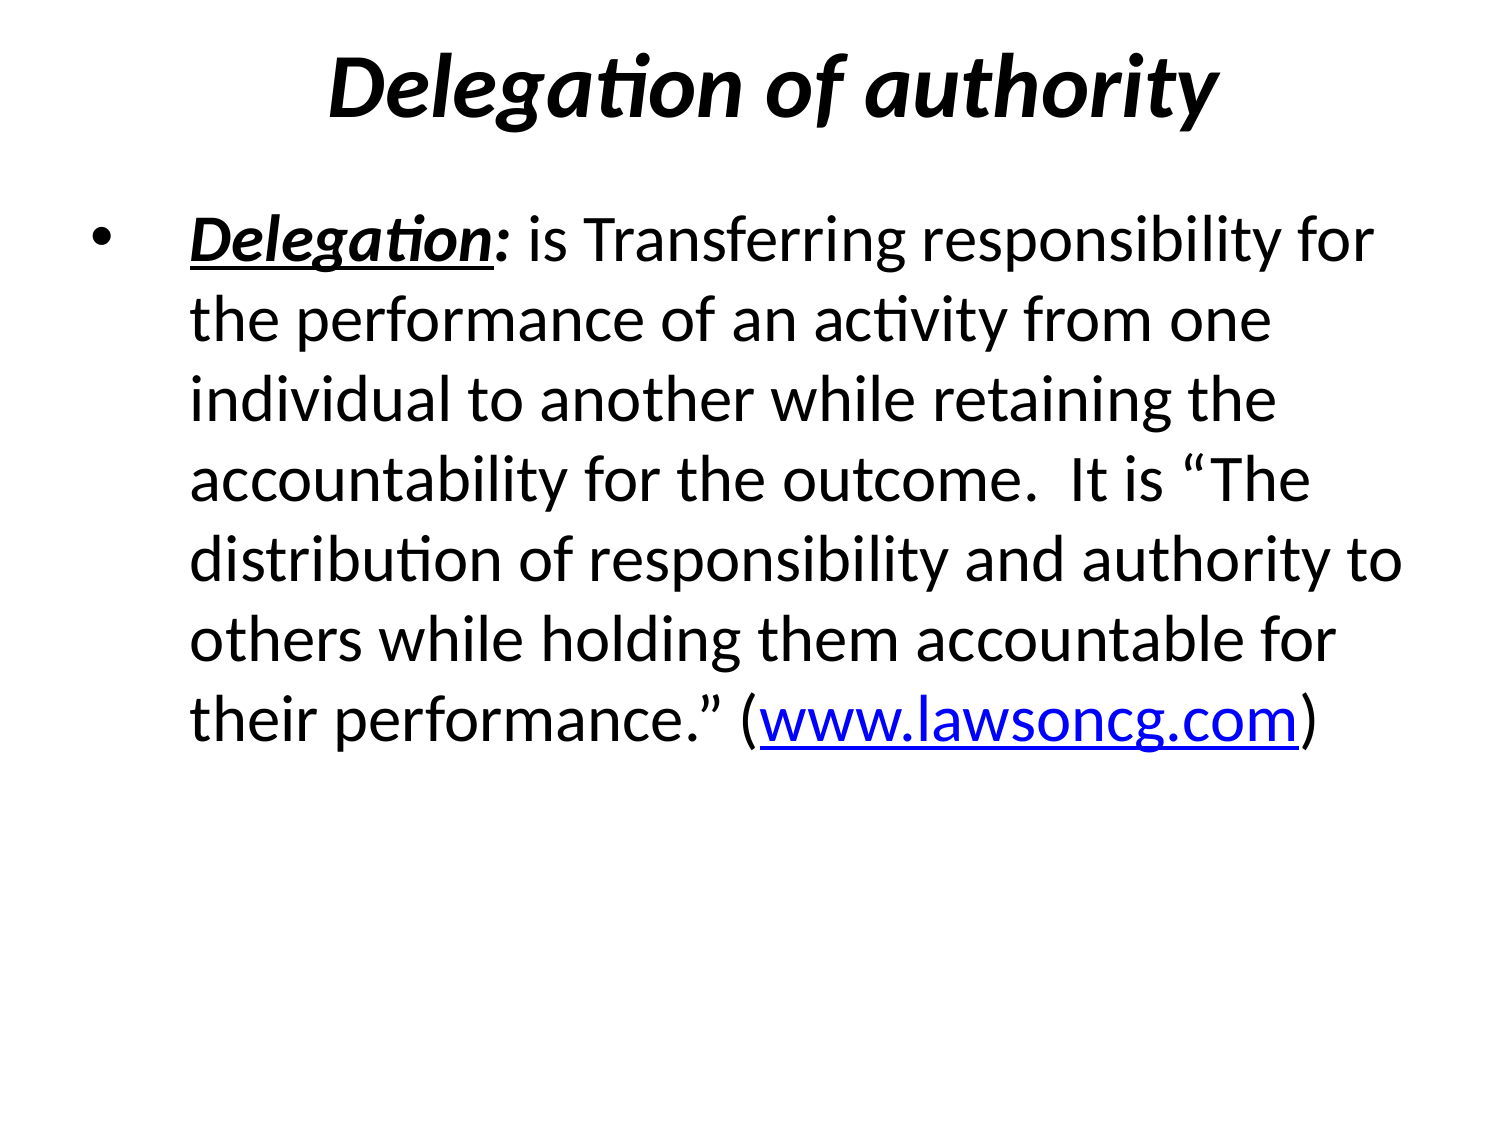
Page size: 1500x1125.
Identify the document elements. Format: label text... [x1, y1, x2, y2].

list Delegation: is Transferring responsibility for the performance of an activity from one individual to another while retaining the accountability for the outcome. It is “The distribution of responsibility and authority to others while holding them accountable for their performance.” (www.lawsoncg.com) [74, 187, 1426, 1088]
title Delegation of authority [87, 0, 1438, 163]
